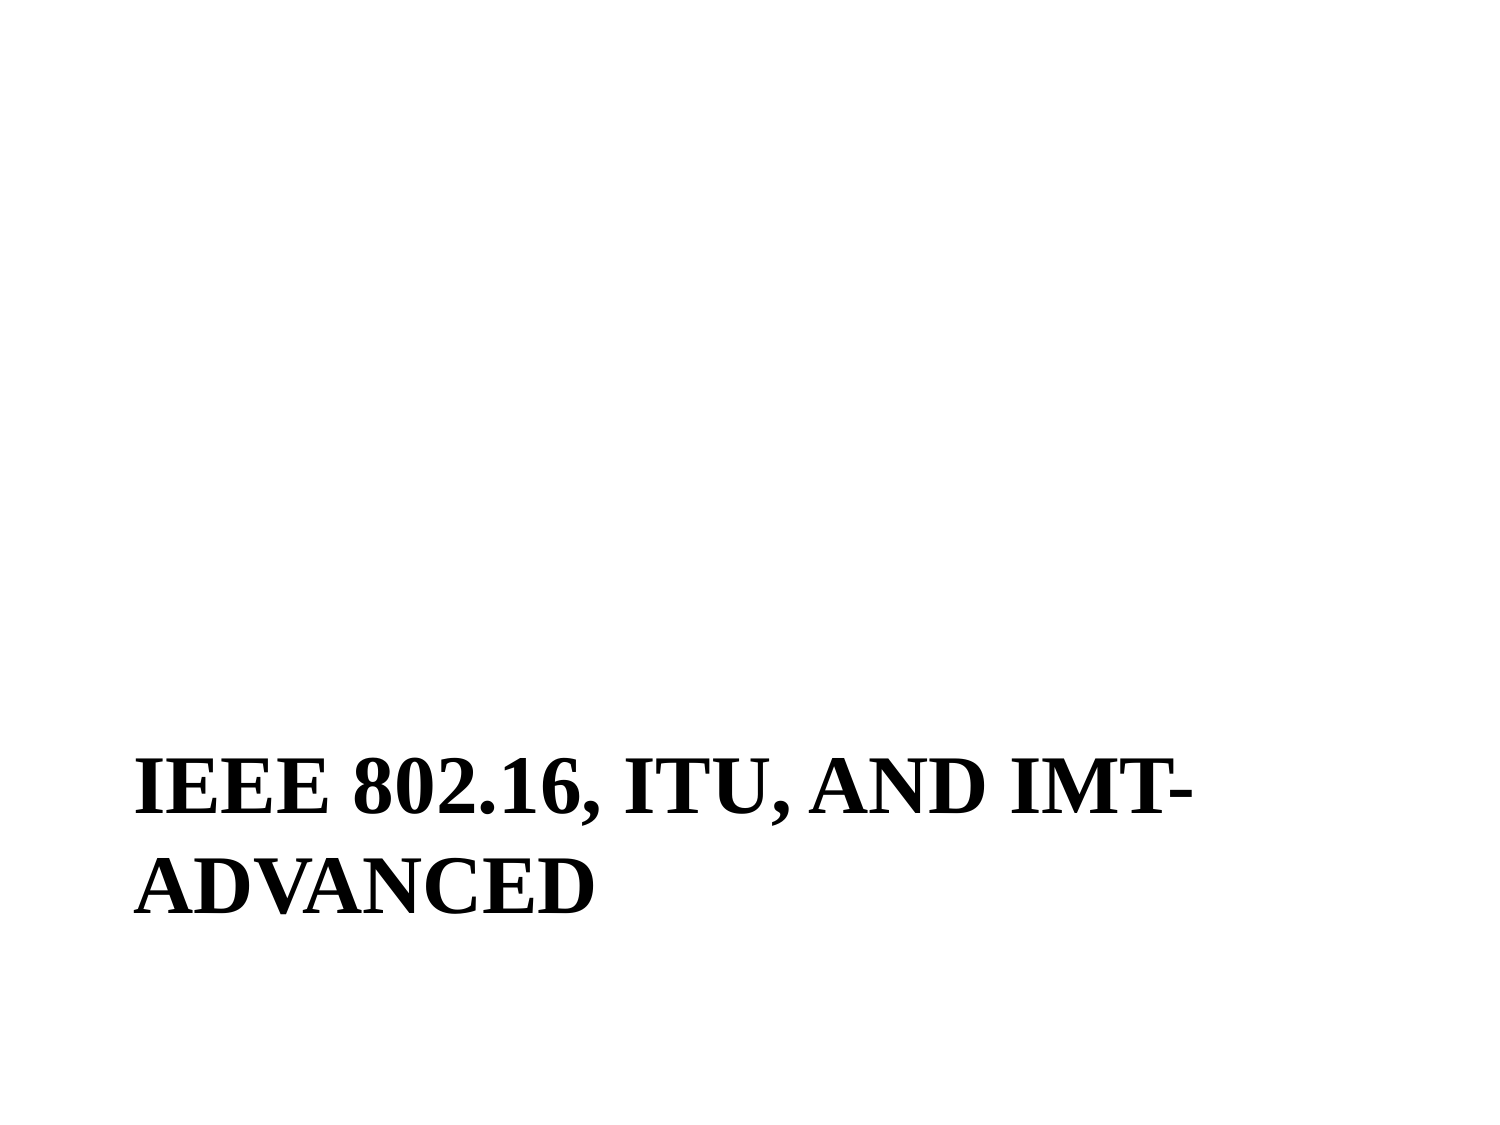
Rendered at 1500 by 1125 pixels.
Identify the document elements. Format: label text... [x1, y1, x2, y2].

title IEEE 802.16, ITU, and IMT-Advanced [118, 722, 1394, 947]
